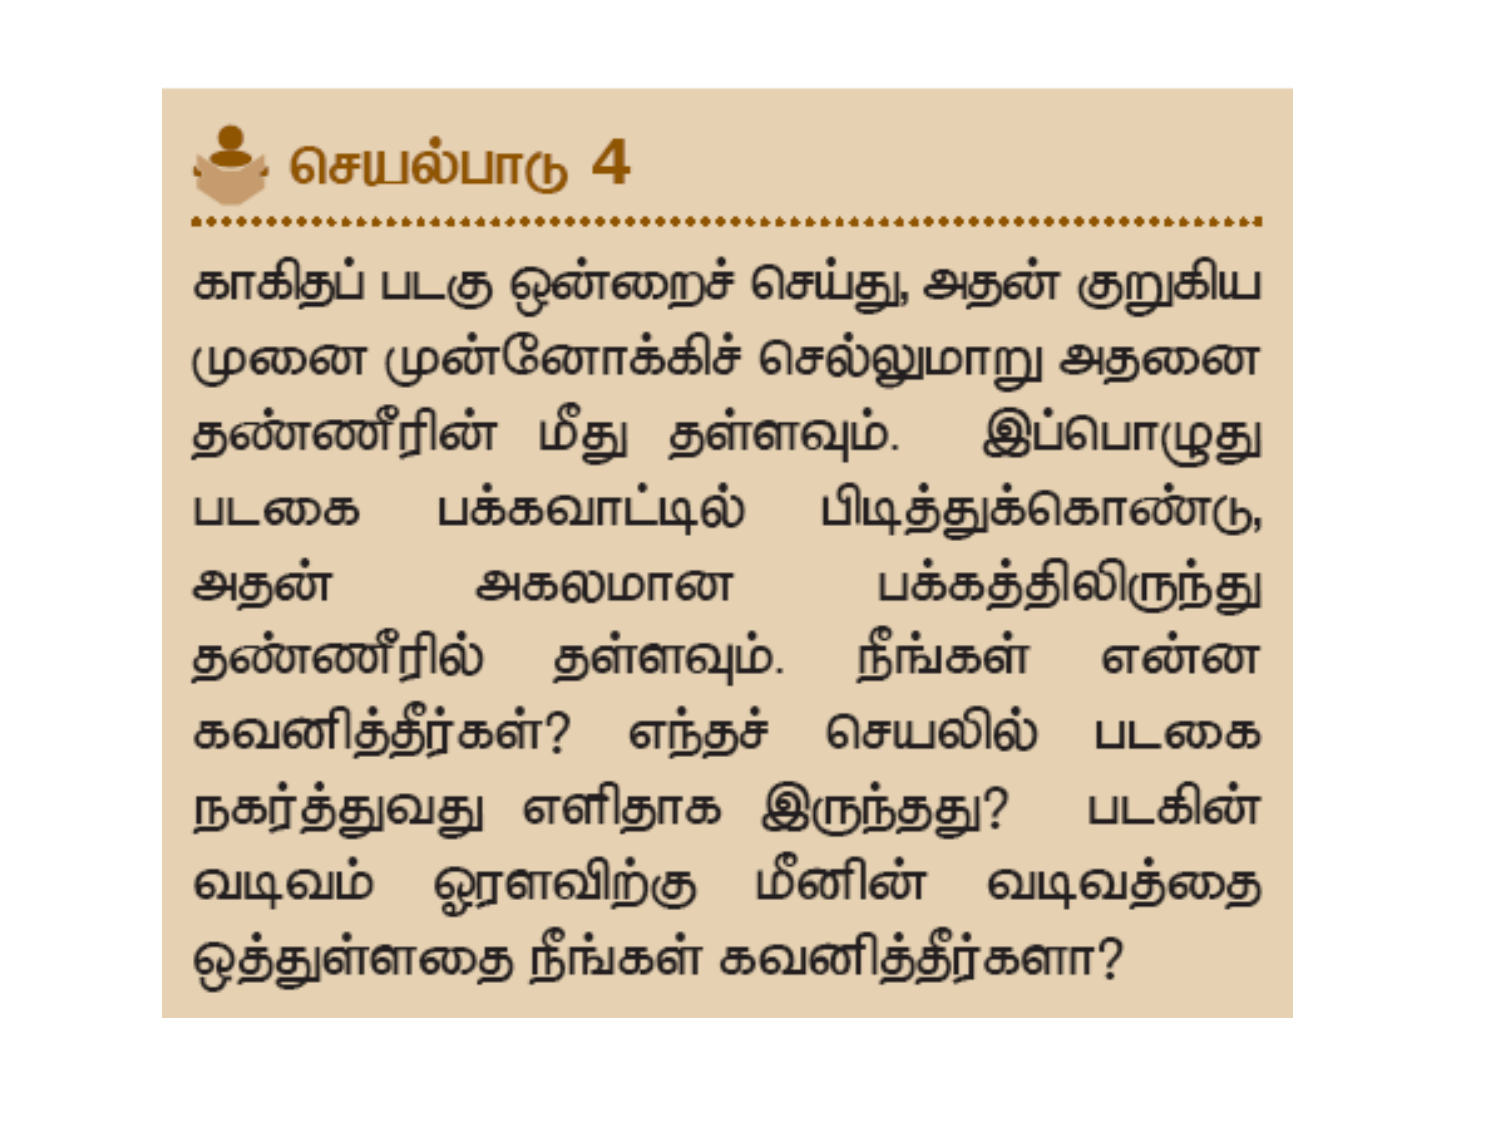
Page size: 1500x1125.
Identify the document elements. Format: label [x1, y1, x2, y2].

list [162, 49, 1293, 1018]
